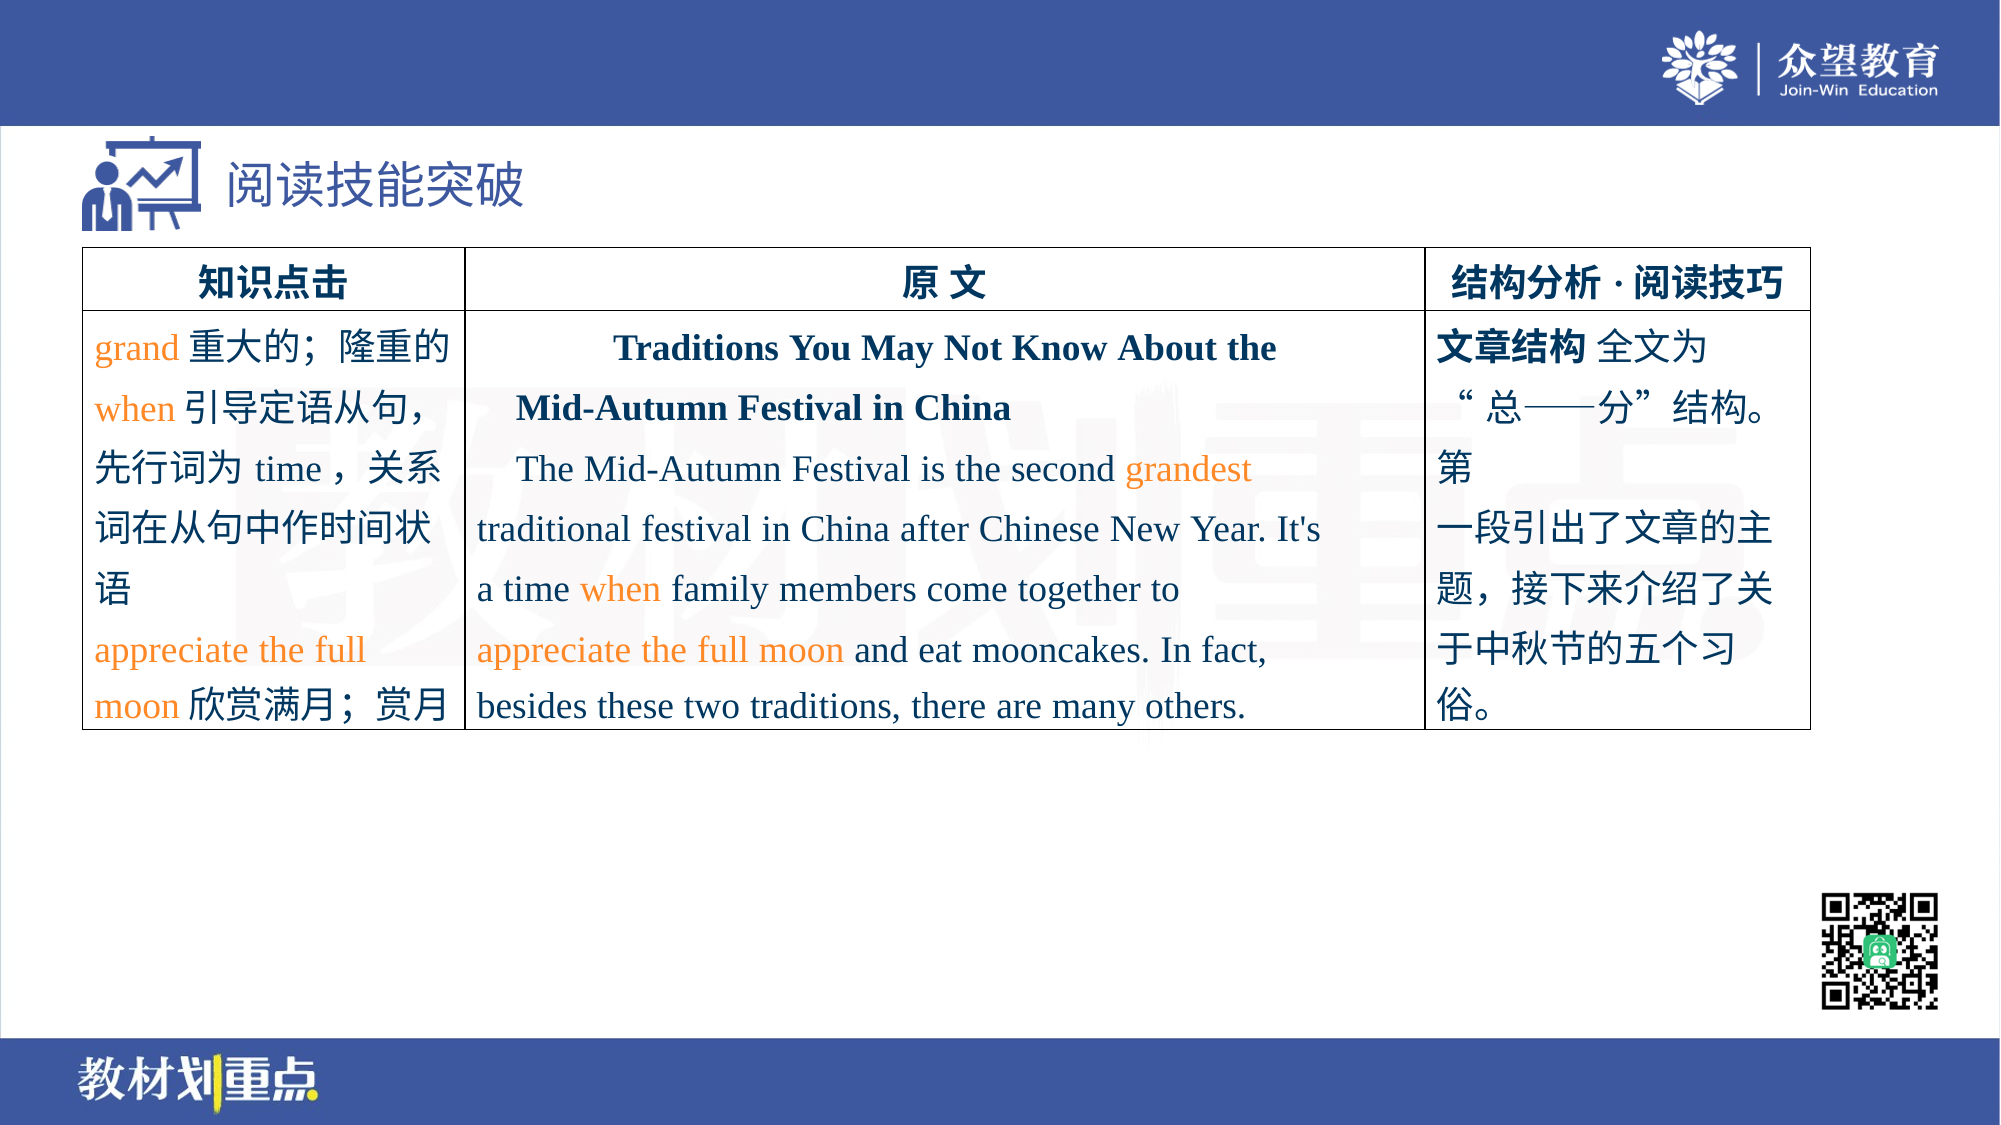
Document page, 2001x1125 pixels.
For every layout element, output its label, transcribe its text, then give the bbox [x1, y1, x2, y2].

table_cell Traditions You May Not Know About the Mid-Autumn Festival in China The Mid-Autumn Festival is the second grandest traditional festival in China after Chinese New Year. It's a time when family members come together to appreciate the full moon and eat mooncakes. In fact, besides these two traditions, there are many others. [466, 311, 1424, 729]
picture [0, 0, 2000, 1125]
table_cell grand重大的；隆重的 when引导定语从句， 先行词为time，关系 词在从句中作时间状 语 appreciate the full moon欣赏满月；赏月 [83, 311, 464, 729]
table_header 知识点击 [83, 248, 464, 310]
table_cell 文章结构 全文为 “总——分”结构。第 一段引出了文章的主 题，接下来介绍了关 于中秋节的五个习 俗。 [1426, 311, 1810, 729]
table_header 结构分析·阅读技巧 [1426, 248, 1810, 310]
table_header 原 文 [466, 248, 1424, 310]
